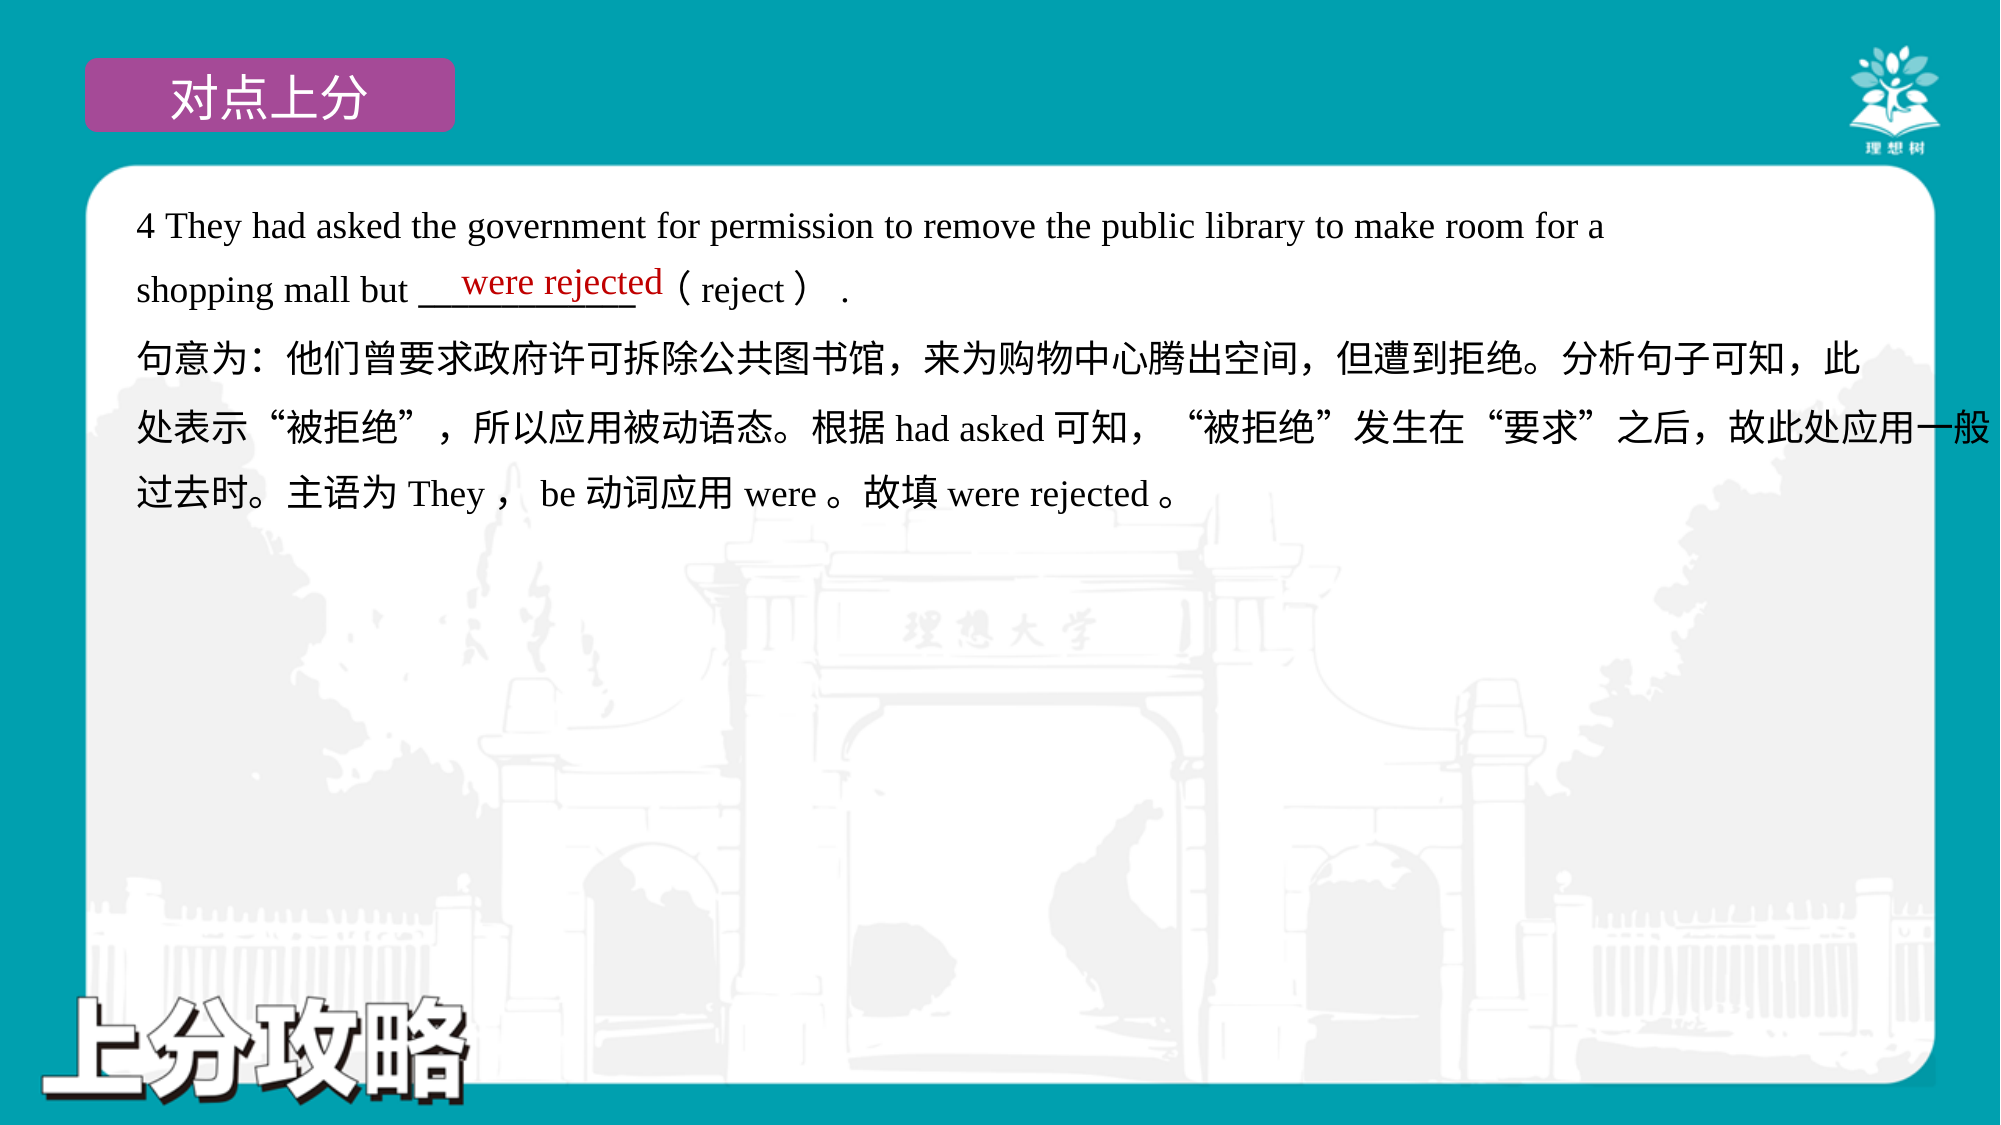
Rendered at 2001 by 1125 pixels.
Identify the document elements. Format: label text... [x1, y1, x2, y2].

picture [0, 0, 2000, 1125]
text_box 句意为：他们曾要求政府许可拆除公共图书馆，来为购物中心腾出空间，但遭到拒绝。分析句子可知，此 处表示“被拒绝”，所以应用被动语态。根据had asked可知，“被拒绝”发生在“要求”之后，故此处应用一般 过去时。主语为They，be动词应用were。故填were rejected。 [136, 311, 1865, 507]
text_box 4 They had asked the government for permission to remove the public library to make room for a shopping mall but _____________ （reject）. [136, 177, 1865, 304]
text_box were rejected [443, 237, 682, 295]
